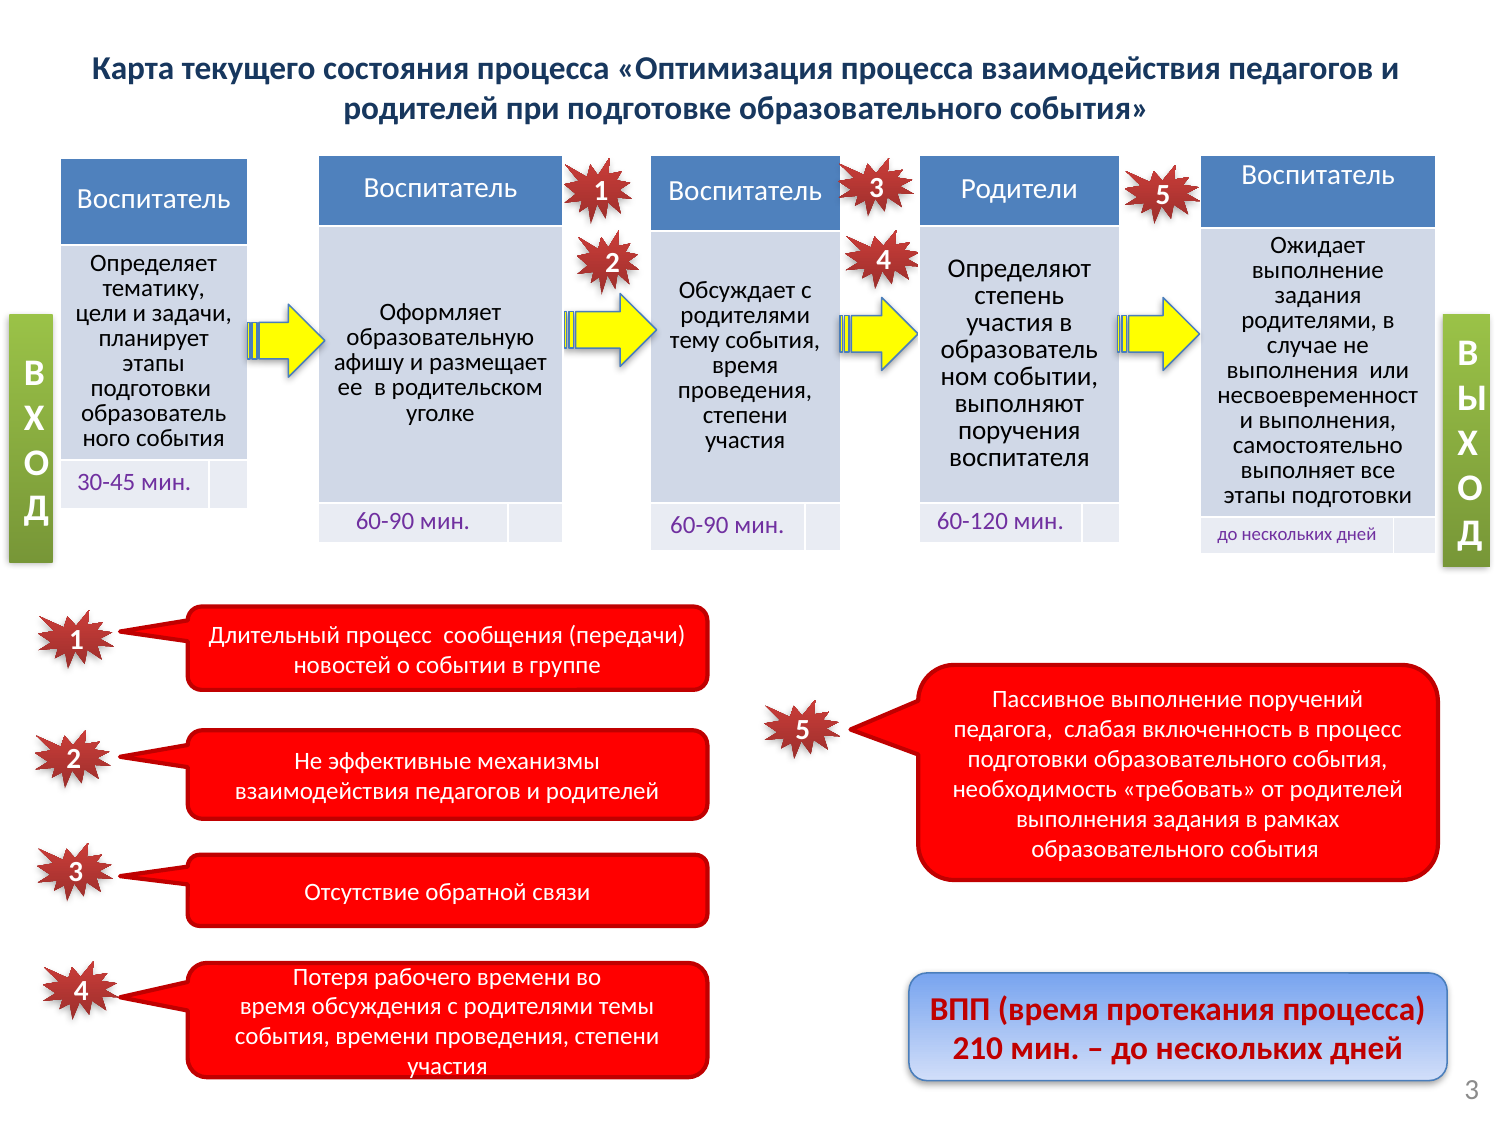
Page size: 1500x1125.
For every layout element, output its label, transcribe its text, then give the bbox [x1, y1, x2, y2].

text_box [568, 292, 658, 368]
text_box ВЫХОД [1442, 314, 1490, 567]
table_cell Обсуждает с родителями тему события, время проведения, степени участия [651, 232, 840, 502]
table_header Воспитатель [1201, 156, 1435, 227]
text_box 2 [577, 230, 640, 295]
text_box 4 [845, 230, 918, 290]
text_box 2 [35, 729, 111, 789]
table_cell [1083, 504, 1119, 542]
table_cell 30-45 мин. [61, 461, 208, 508]
table_cell [210, 461, 247, 508]
text_box 5 [764, 699, 841, 760]
text_box [839, 315, 843, 353]
text_box 3 [37, 842, 113, 902]
table_cell [1394, 518, 1435, 553]
text_box 5 [1124, 164, 1200, 224]
table_header Воспитатель [61, 159, 247, 244]
table_cell [509, 504, 562, 542]
table_cell 60-120 мин. [920, 504, 1081, 542]
text_box 1 [38, 610, 114, 670]
table_cell Ожидает выполнение задания родителями, в случае не выполнения или несвоевременности выполнения, самостоятельно выполняет все этапы подготовки [1201, 229, 1435, 516]
text_box Не эффективные механизмы взаимодействия педагогов и родителей [117, 728, 710, 821]
table_header Воспитатель [319, 156, 562, 225]
text_box [1121, 296, 1201, 372]
text_box 4 [42, 961, 118, 1021]
text_box Длительный процесс сообщения (передачи) новостей о событии в группе [117, 604, 710, 692]
table_cell Определяет тематику, цели и задачи, планирует этапы подготовки образовательного события [61, 246, 247, 459]
text_box Пассивное выполнение поручений педагога, слабая включенность в процесс подготовки образовательного события, необходимость «требовать» от родителей выполнения задания в рамках образовательного события [848, 662, 1441, 883]
table_cell Определяют степень участия в образовательном событии, выполняют поручения воспитателя [920, 227, 1119, 502]
table_cell 60-90 мин. [319, 504, 507, 542]
text_box ВПП (время протекания процесса) 210 мин. – до нескольких дней [908, 972, 1448, 1082]
table_cell [806, 504, 840, 550]
text_box [844, 296, 918, 372]
text_box 3 [838, 157, 914, 217]
title Карта текущего состояния процесса «Оптимизация процесса взаимодействия педагогов и родителей при подготовке образовательного события» [37, 37, 1457, 135]
table_header Родители [920, 156, 1119, 225]
table_cell 60-90 мин. [651, 504, 804, 550]
slide_number 3 [1144, 1057, 1495, 1118]
text_box Потеря рабочего времени во время обсуждения с родителями темы события, времени проведения, степени участия [117, 960, 710, 1080]
table_cell до нескольких дней [1201, 518, 1393, 553]
table_header Воспитатель [651, 156, 840, 230]
table_cell Оформляет образовательную афишу и размещает ее в родительском уголке [319, 227, 562, 502]
text_box [247, 303, 326, 378]
text_box 1 [564, 157, 632, 225]
text_box ВХОД [9, 314, 53, 563]
text_box Отсутствие обратной связи [117, 852, 710, 929]
